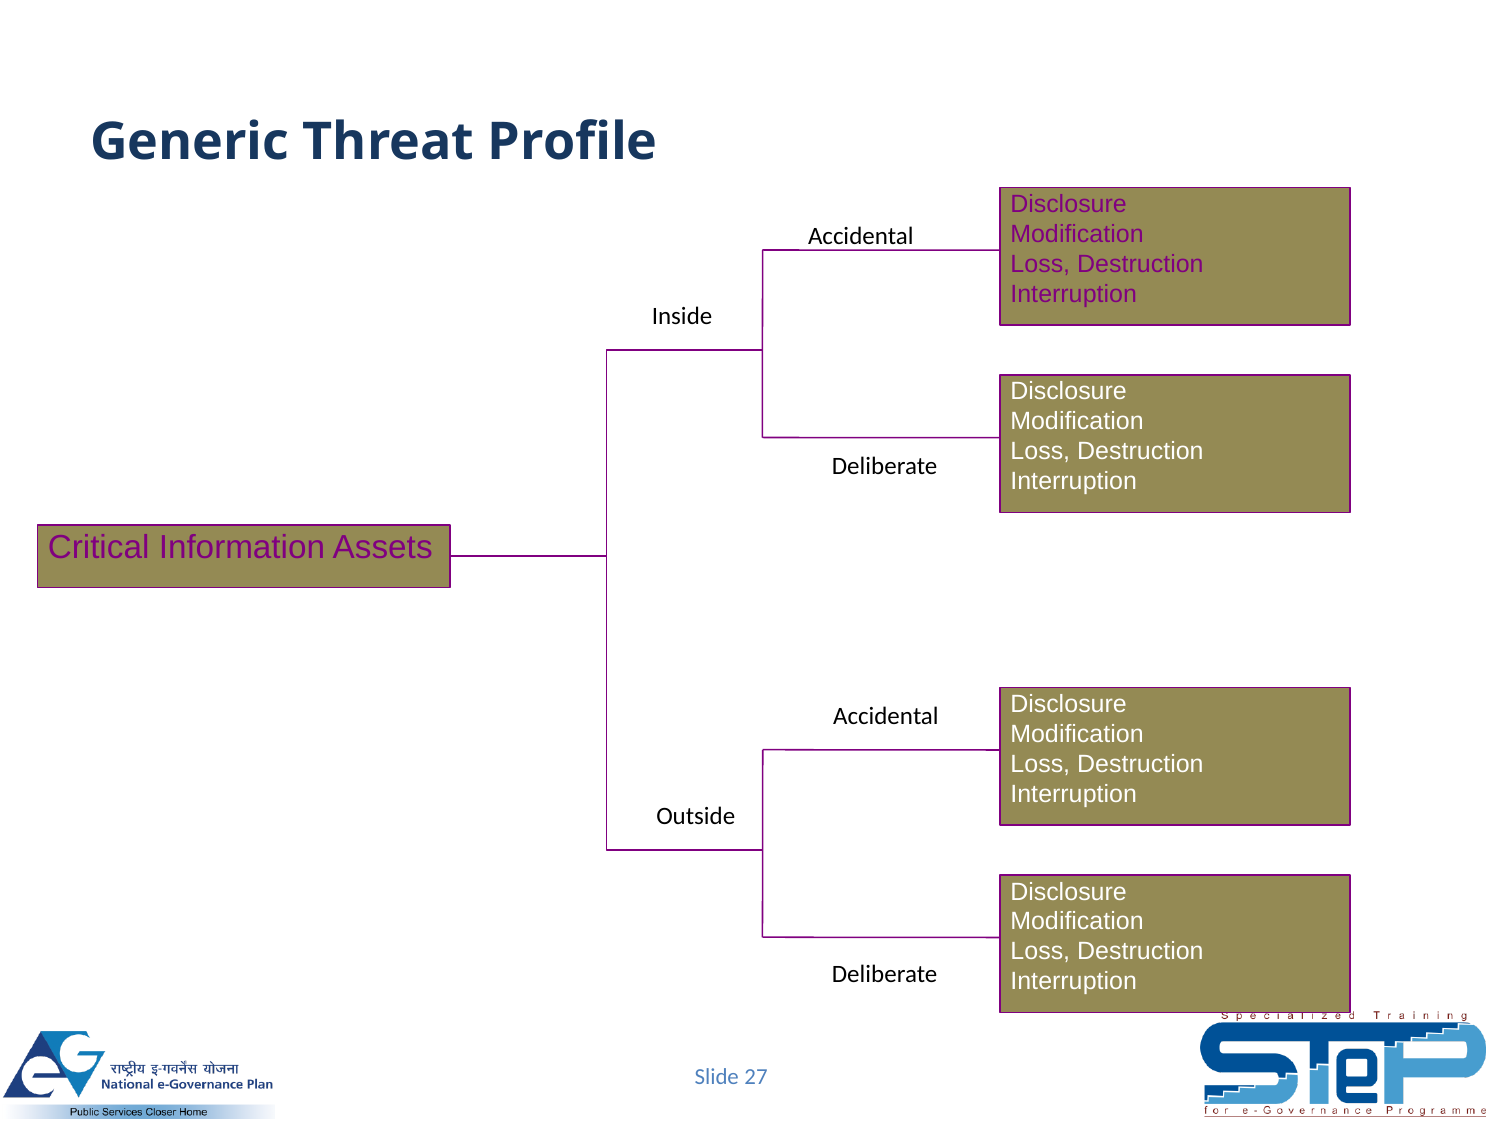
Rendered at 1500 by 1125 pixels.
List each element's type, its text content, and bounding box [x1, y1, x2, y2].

title Generic Threat Profile [75, 45, 1425, 233]
text_box Critical Information Assets [37, 524, 444, 588]
text_box Accidental [818, 692, 960, 737]
text_box Deliberate [817, 950, 953, 995]
text_box Deliberate [817, 447, 953, 487]
text_box Inside [637, 292, 734, 337]
picture [2, 1031, 275, 1119]
text_box Disclosure Modification Loss, Destruction Interruption [999, 687, 1350, 825]
text_box Accidental [793, 212, 935, 248]
text_box Disclosure Modification Loss, Destruction Interruption [999, 374, 1350, 513]
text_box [449, 555, 763, 851]
picture [1200, 1011, 1486, 1117]
text_box Disclosure Modification Loss, Destruction Interruption [999, 874, 1350, 1013]
text_box Disclosure Modification Loss, Destruction Interruption [999, 187, 1350, 325]
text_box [449, 349, 763, 555]
